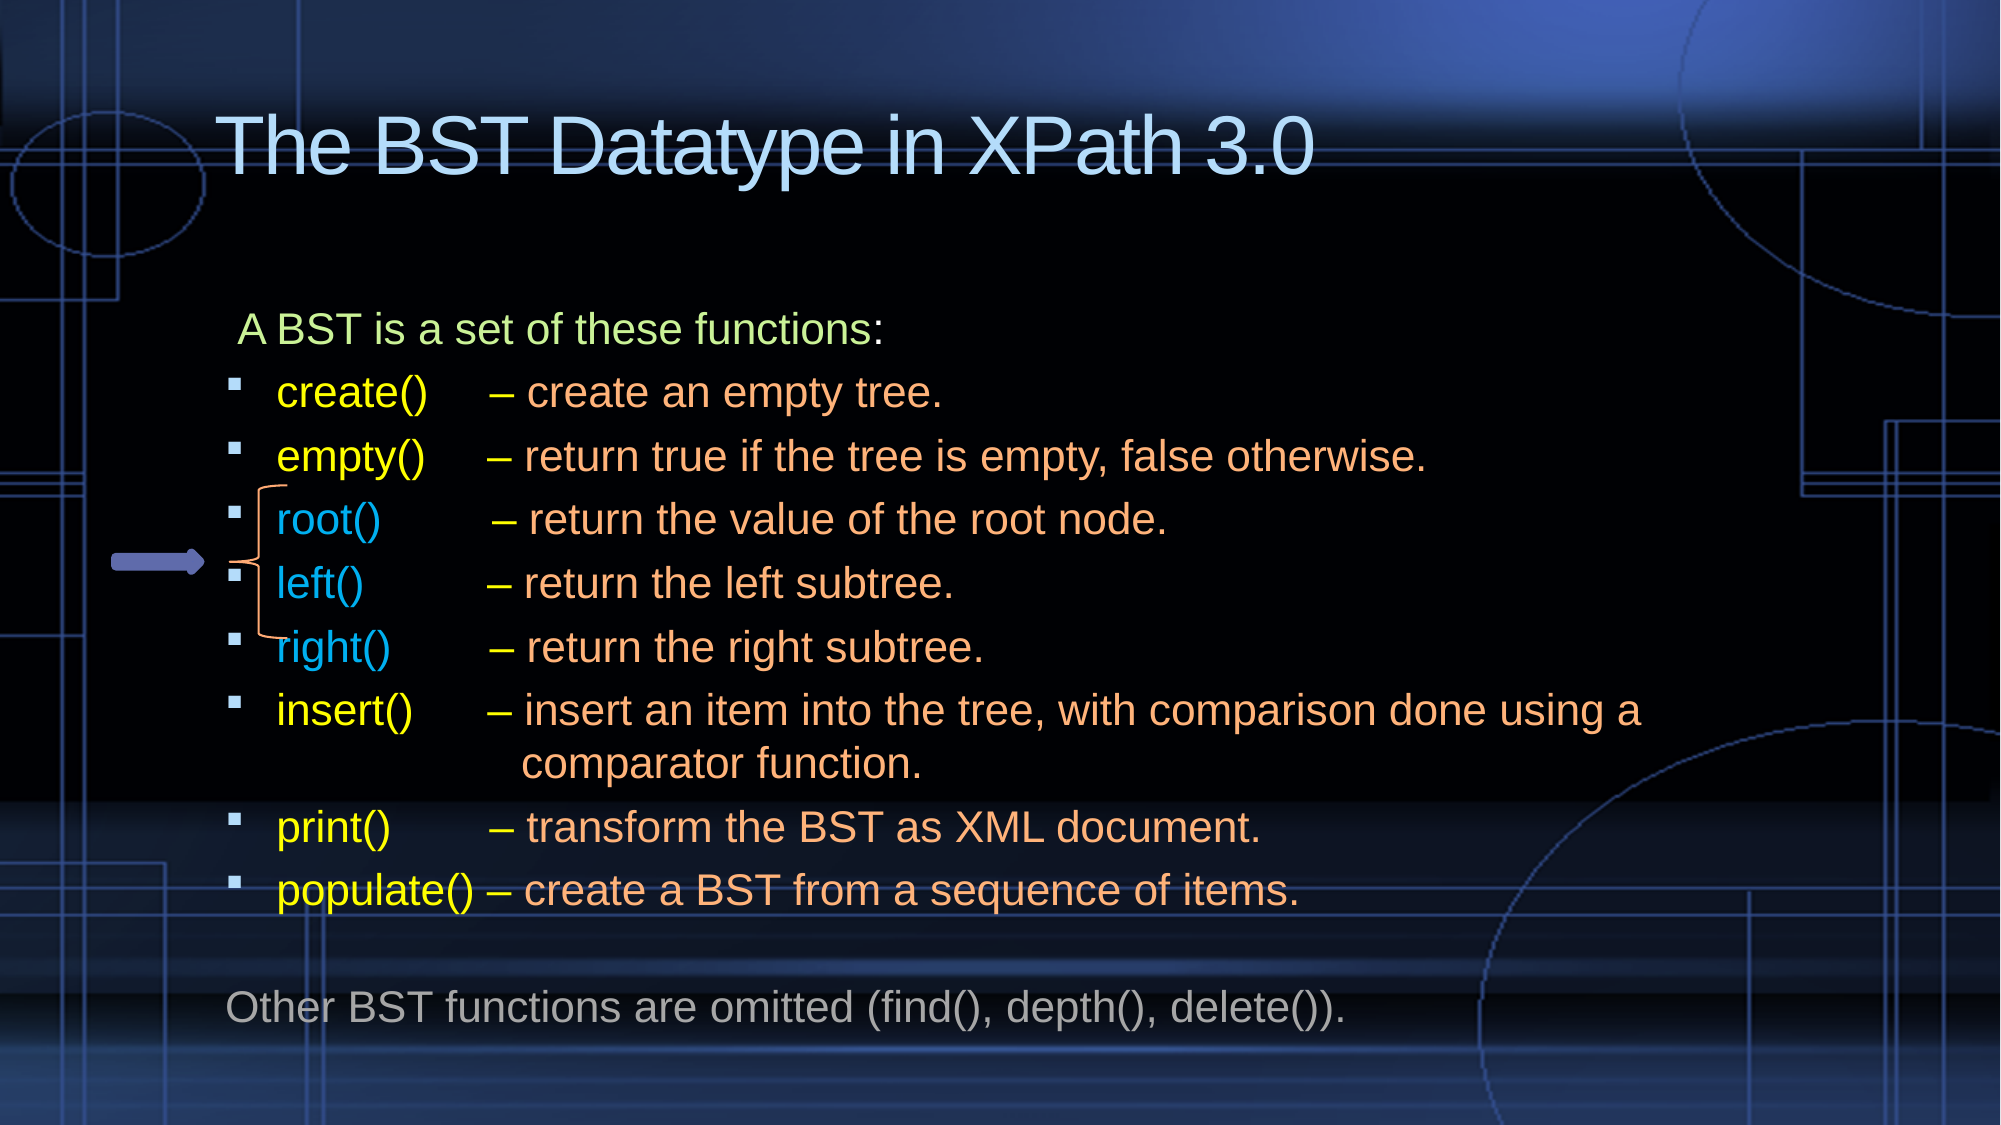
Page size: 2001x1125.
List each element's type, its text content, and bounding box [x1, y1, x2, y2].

list A BST is a set of these functions: create() – create an empty tree. empty() – return true if the tree is empty, false otherwise. root() – return the value of the root node. left() – return the left subtree. right() – return the right subtree. insert() – insert an item into the tree, with comparison done using a comparator function. print() – transform the BST as XML document. populate() – create a BST from a sequence of items. Other BST functions are omitted (find(), depth(), delete()). [200, 292, 1900, 1043]
text_box [228, 484, 288, 640]
title The BST Datatype in XPath 3.0 [200, 83, 1900, 234]
picture [0, 0, 2001, 1125]
text_box [111, 548, 205, 575]
